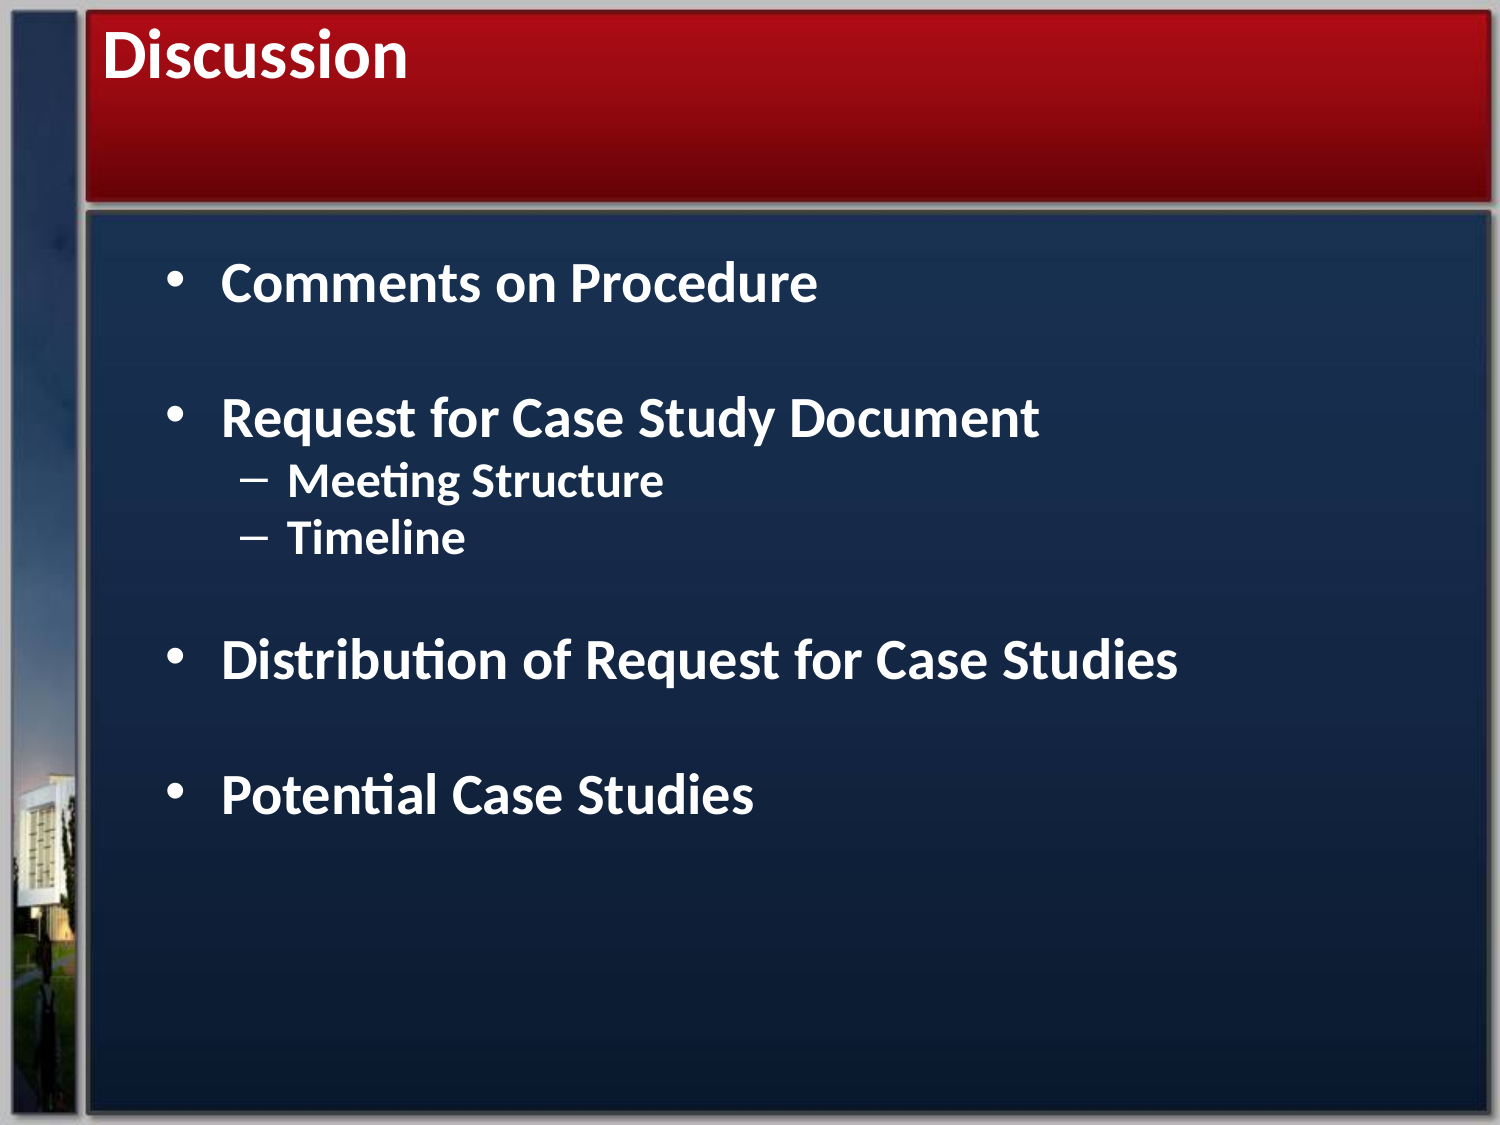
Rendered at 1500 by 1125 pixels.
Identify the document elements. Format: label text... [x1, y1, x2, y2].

text_box Discussion [87, 0, 1500, 100]
list Comments on Procedure Request for Case Study Document Meeting Structure Timeline Distribution of Request for Case Studies Potential Case Studies [149, 249, 1463, 938]
picture [0, 0, 1500, 1125]
